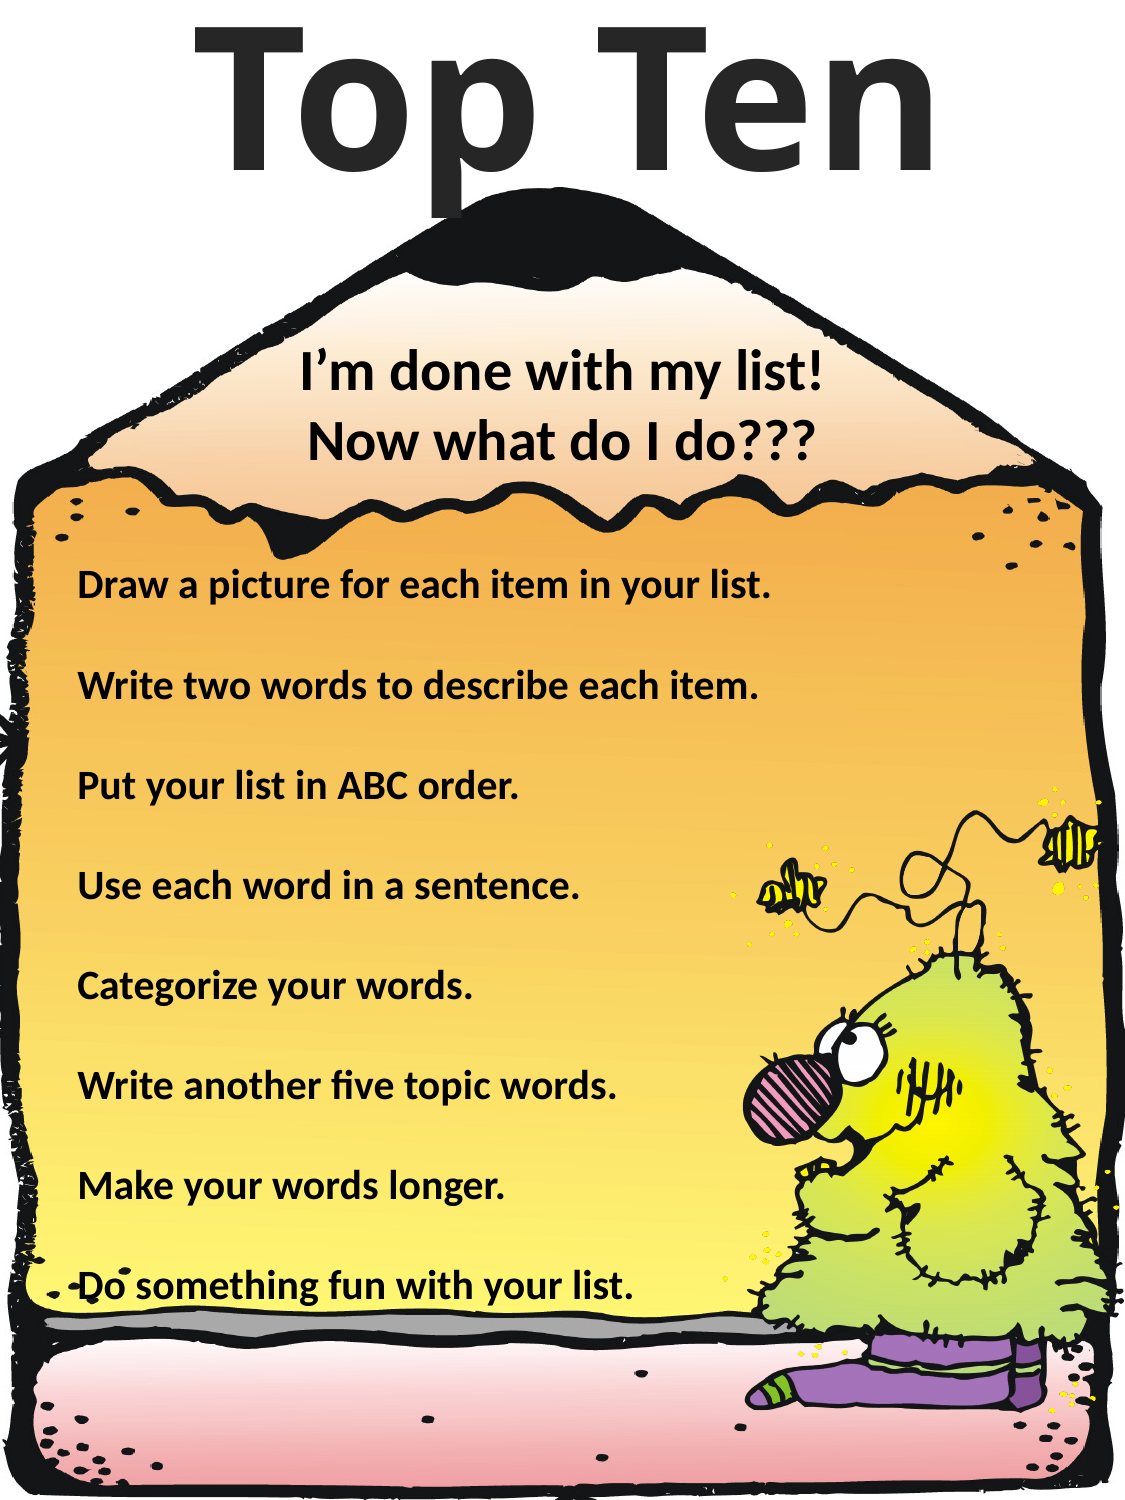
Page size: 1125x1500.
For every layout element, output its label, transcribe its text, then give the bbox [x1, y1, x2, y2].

text_box Top Ten [87, 0, 1050, 185]
picture [0, 187, 1125, 1500]
